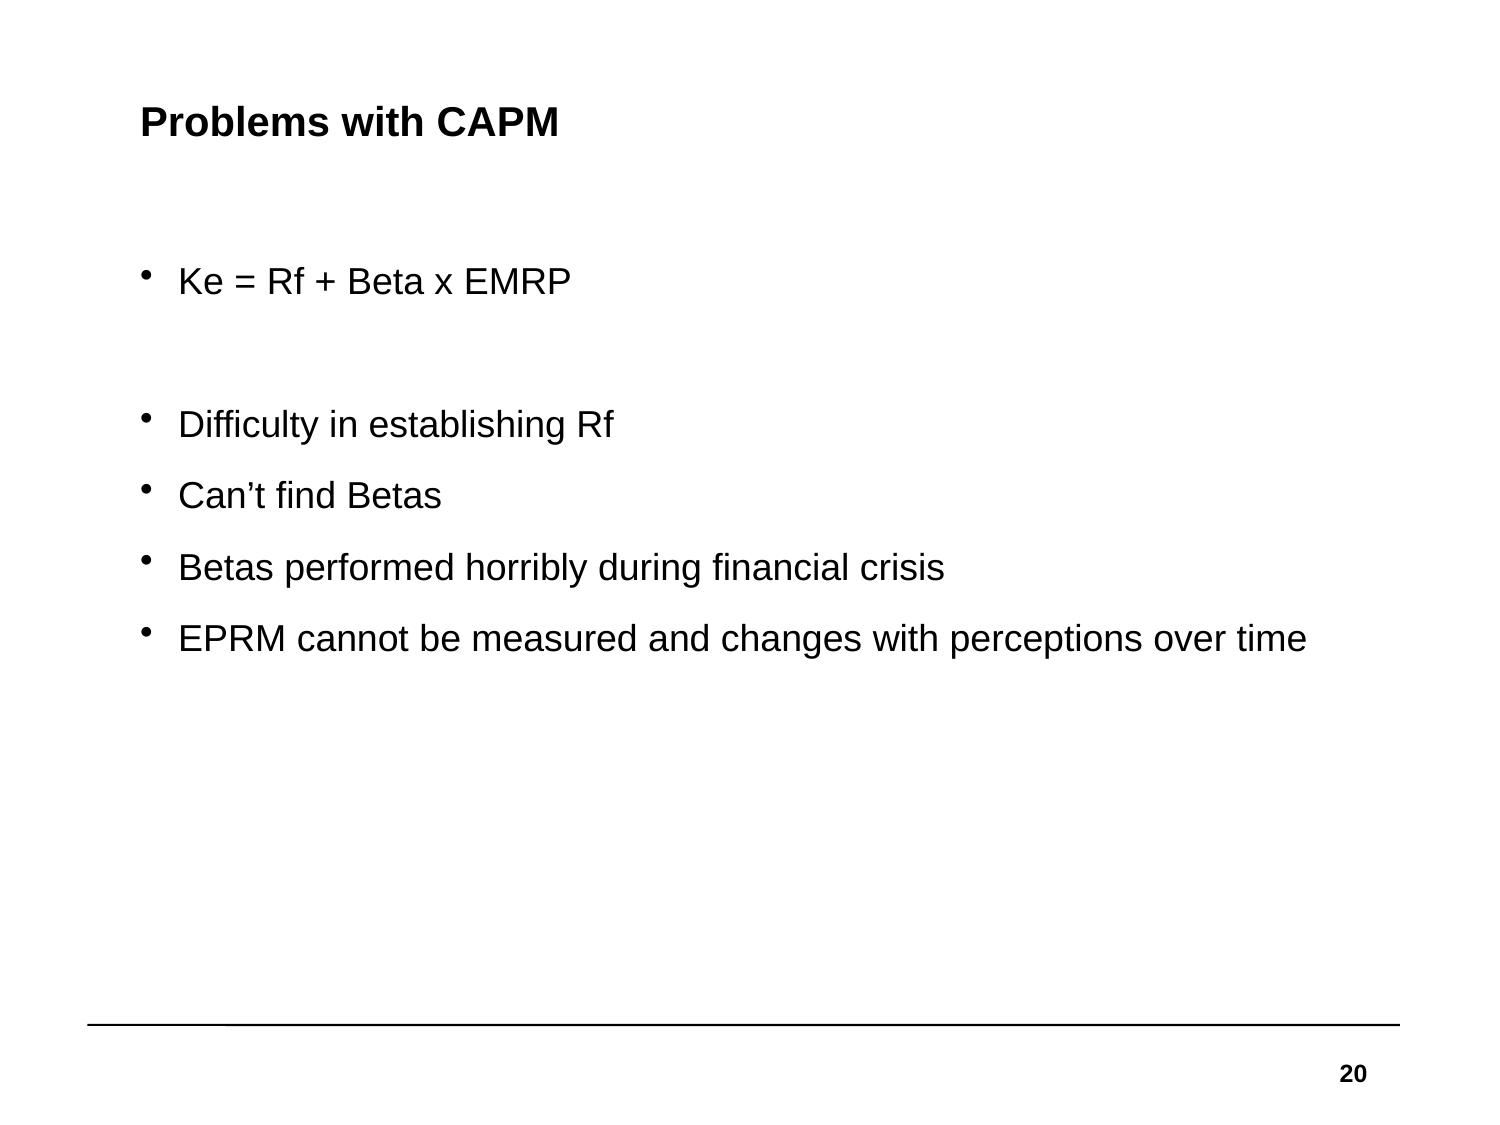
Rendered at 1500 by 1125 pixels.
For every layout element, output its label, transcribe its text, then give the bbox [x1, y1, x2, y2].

title Problems with CAPM [125, 87, 1375, 225]
list Ke = Rf + Beta x EMRP Difficulty in establishing Rf Can’t find Betas Betas performed horribly during financial crisis EPRM cannot be measured and changes with perceptions over time [125, 249, 1363, 988]
